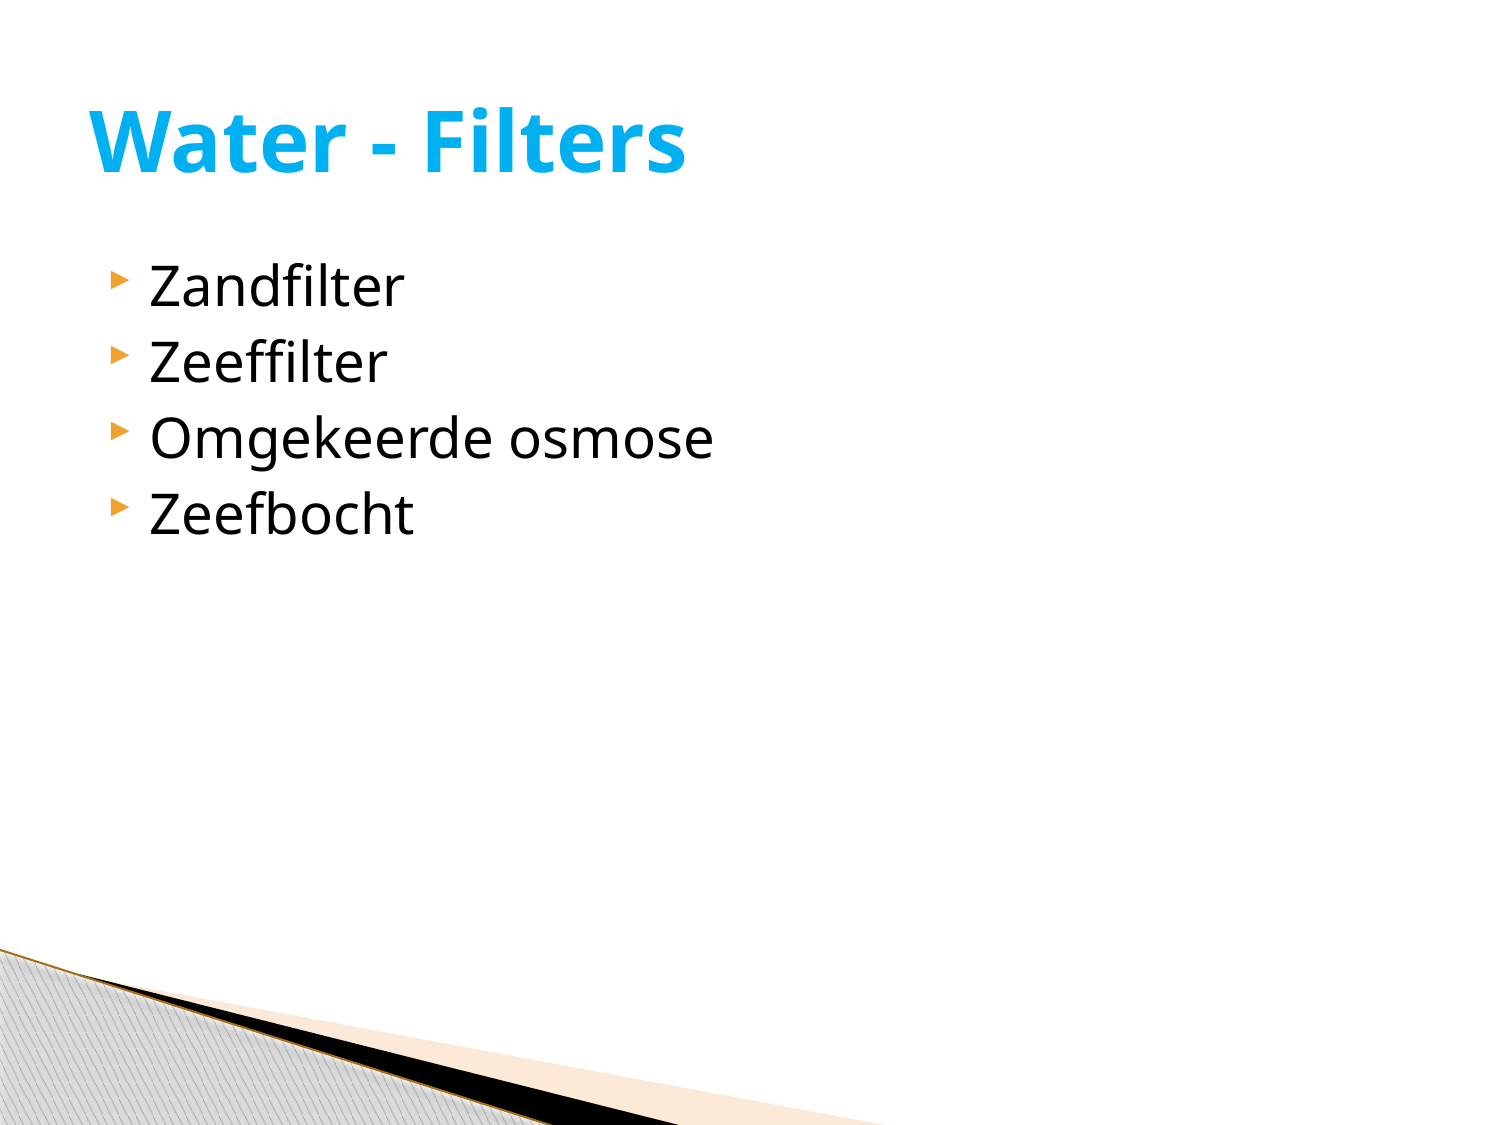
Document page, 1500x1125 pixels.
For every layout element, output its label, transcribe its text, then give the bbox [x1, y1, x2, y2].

list Zandfilter Zeeffilter Omgekeerde osmose Zeefbocht [75, 243, 1425, 986]
title Water - Filters [75, 45, 1425, 233]
